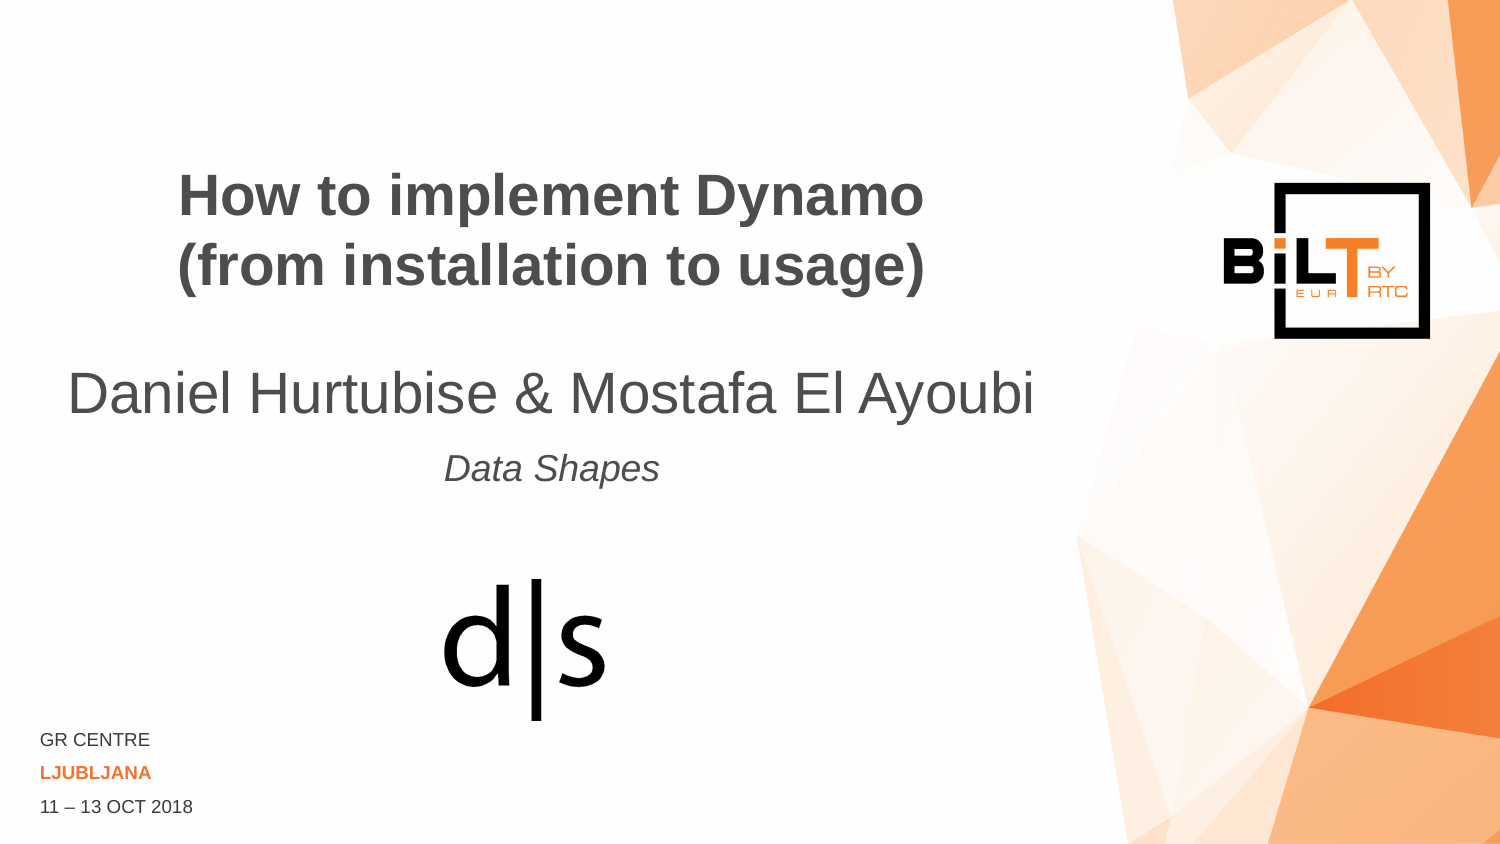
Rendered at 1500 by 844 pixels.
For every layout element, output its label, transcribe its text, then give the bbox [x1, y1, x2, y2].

list Data Shapes [16, 436, 1089, 513]
list How to implement Dynamo (from installation to usage) [16, 149, 1089, 325]
picture [0, 0, 1500, 844]
list Daniel Hurtubise & Mostafa El Ayoubi [16, 347, 1089, 433]
